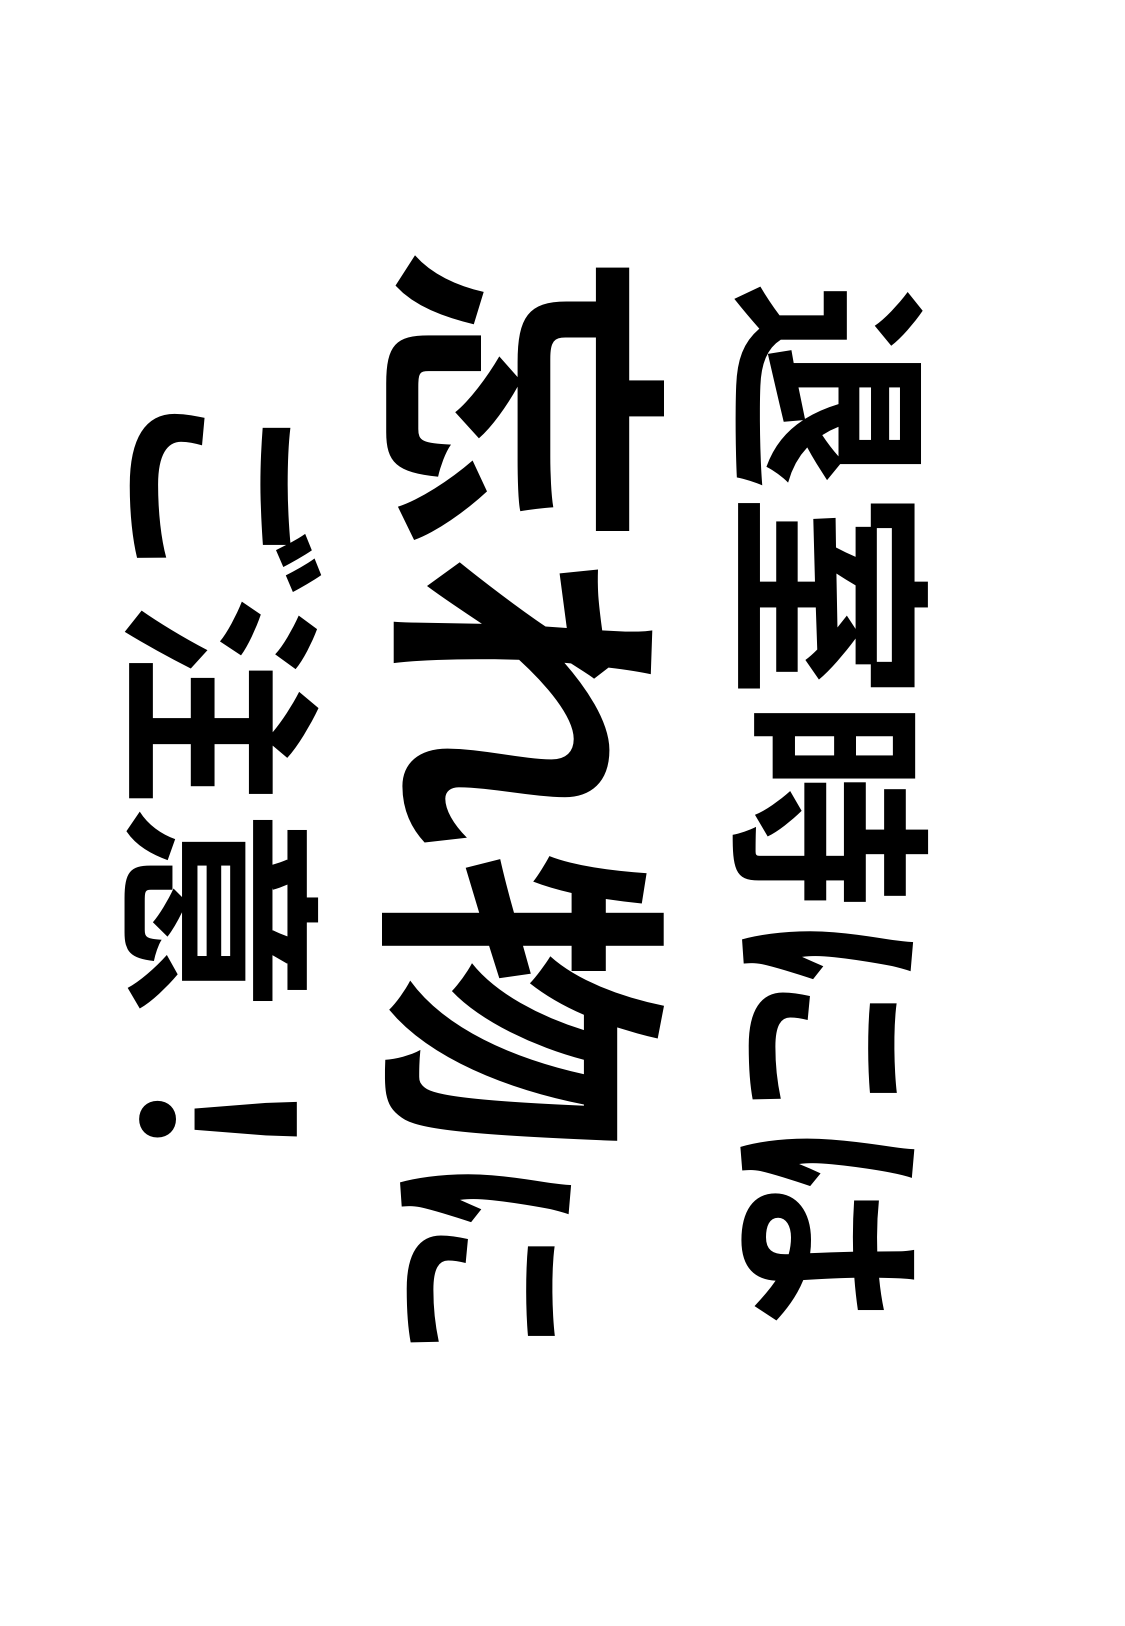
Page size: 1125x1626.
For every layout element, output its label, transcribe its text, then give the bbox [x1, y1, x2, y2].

text_box 退室時には 忘れ物に ご注意！ [91, 236, 991, 1375]
